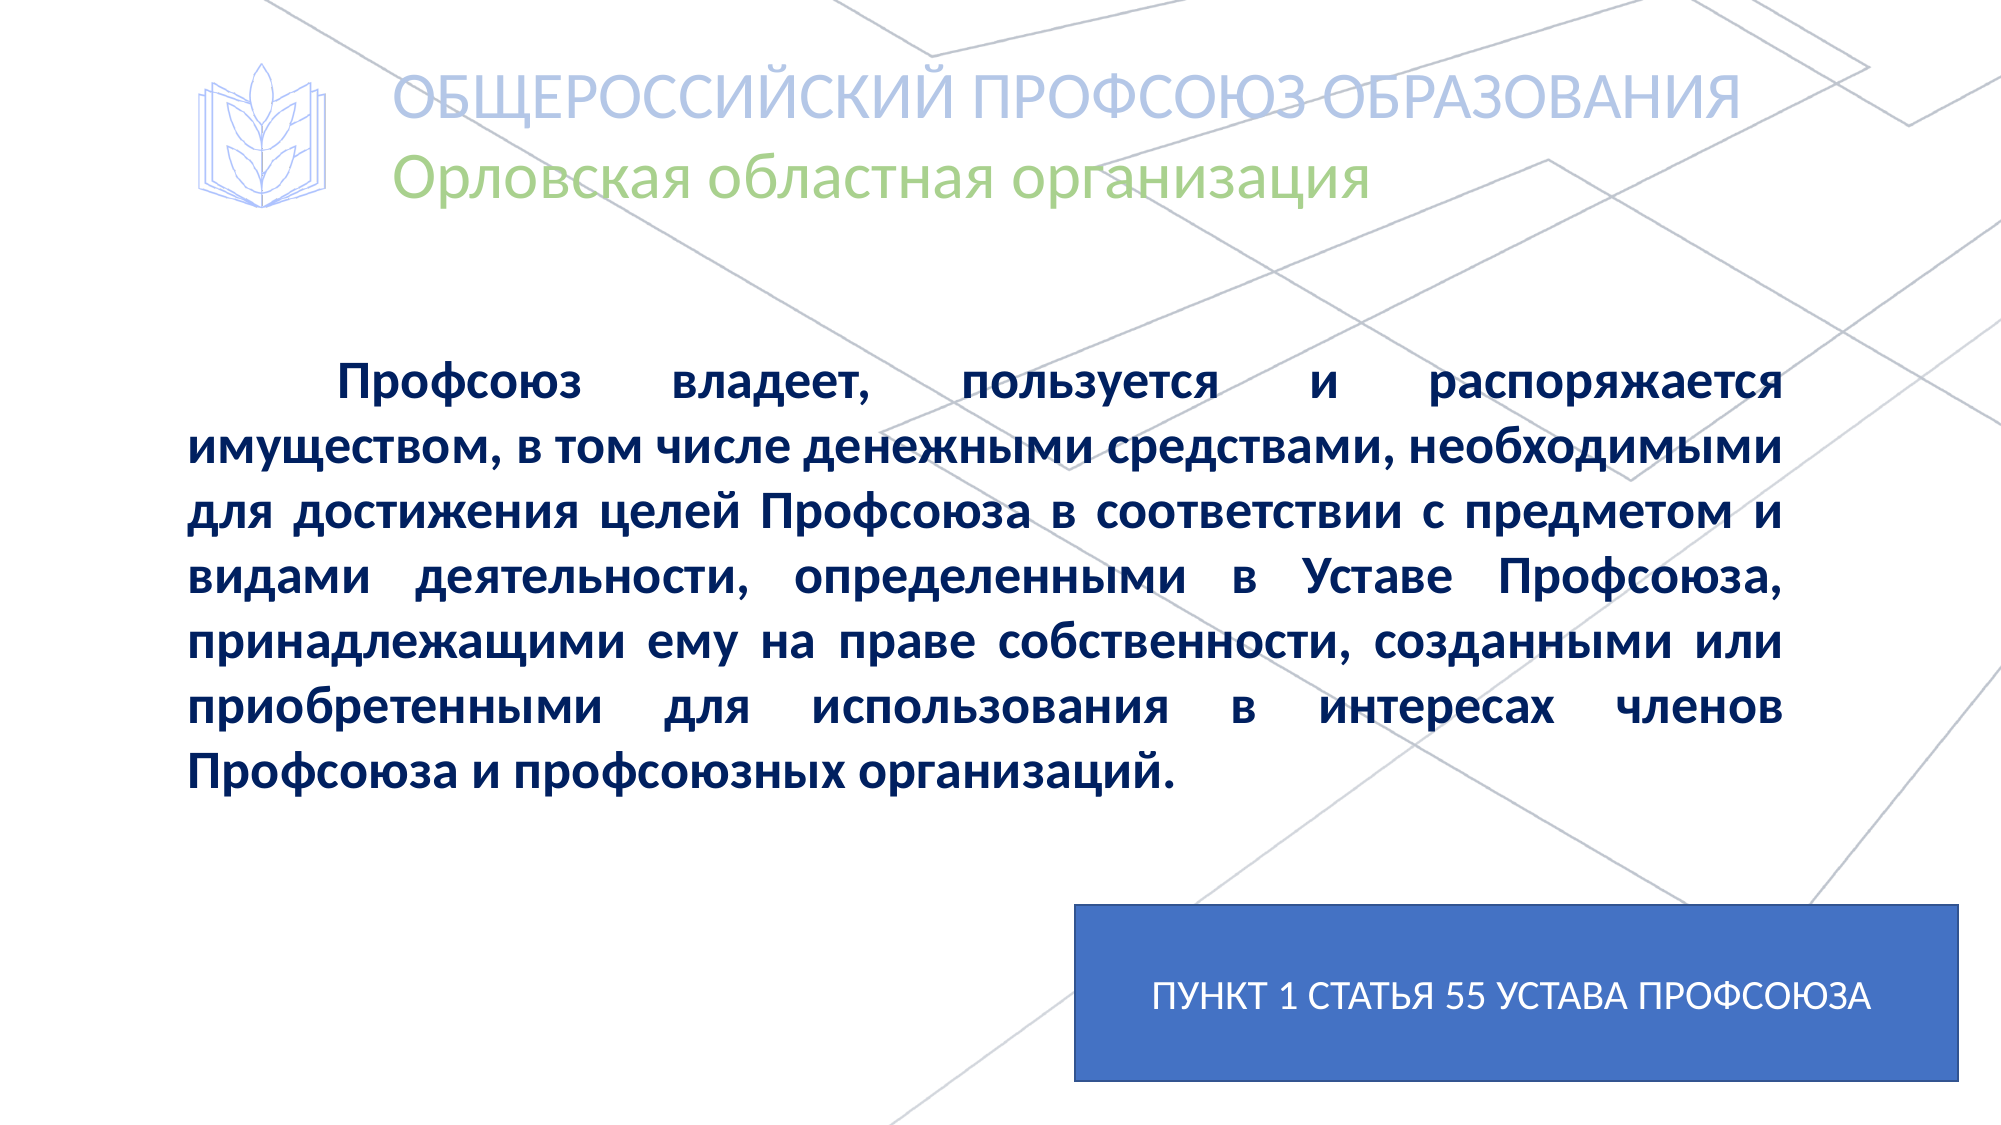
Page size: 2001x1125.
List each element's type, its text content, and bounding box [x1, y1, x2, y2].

picture [172, 45, 355, 227]
text_box ПУНКТ 1 СТАТЬЯ 55 УСТАВА ПРОФСОЮЗА [1074, 904, 1959, 1082]
text_box ОБЩЕРОССИЙСКИЙ ПРОФСОЮЗ ОБРАЗОВАНИЯ Орловская областная организация [392, 45, 1940, 211]
text_box Профсоюз владеет, пользуется и распоряжается имуществом, в том числе денежными средствами, необходимыми для достижения целей Профсоюза в соответствии с предметом и видами деятельности, определенными в Уставе Профсоюза, принадлежащими ему на праве собственности, созданными или приобретенными для использования в интересах членов Профсоюза и профсоюзных организаций. [172, 337, 1802, 807]
